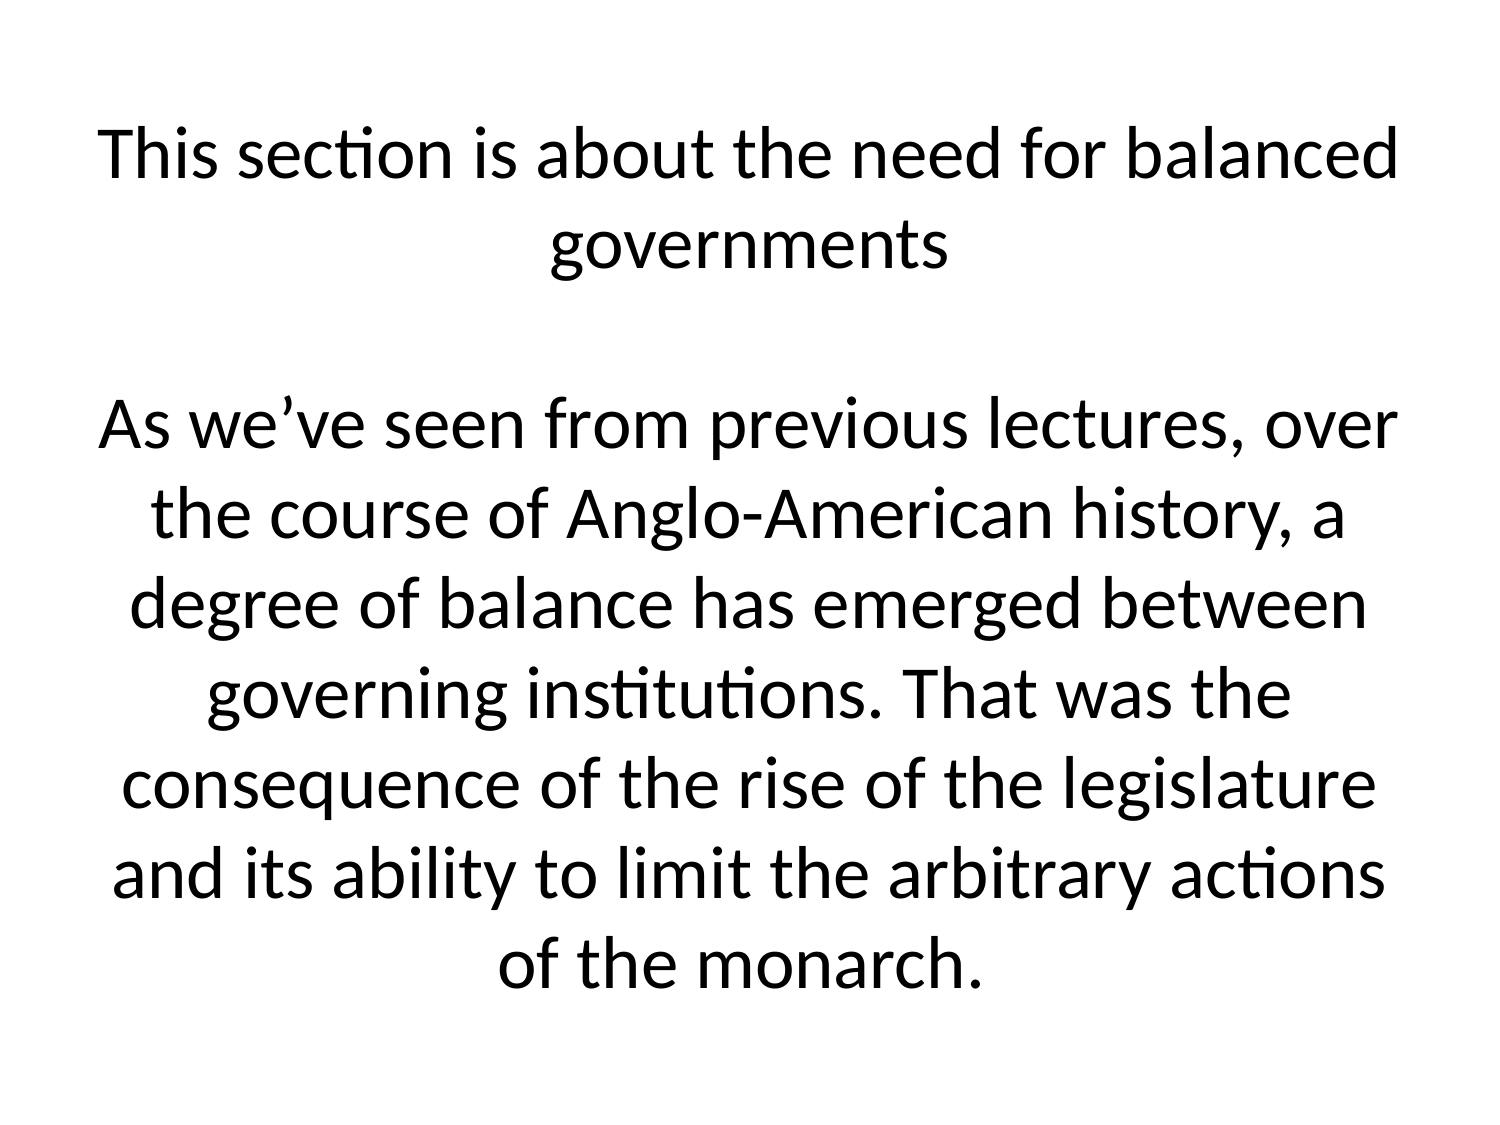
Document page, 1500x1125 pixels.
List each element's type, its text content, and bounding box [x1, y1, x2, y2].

title This section is about the need for balanced governments As we’ve seen from previous lectures, over the course of Anglo-American history, a degree of balance has emerged between governing institutions. That was the consequence of the rise of the legislature and its ability to limit the arbitrary actions of the monarch. [74, 44, 1426, 1063]
